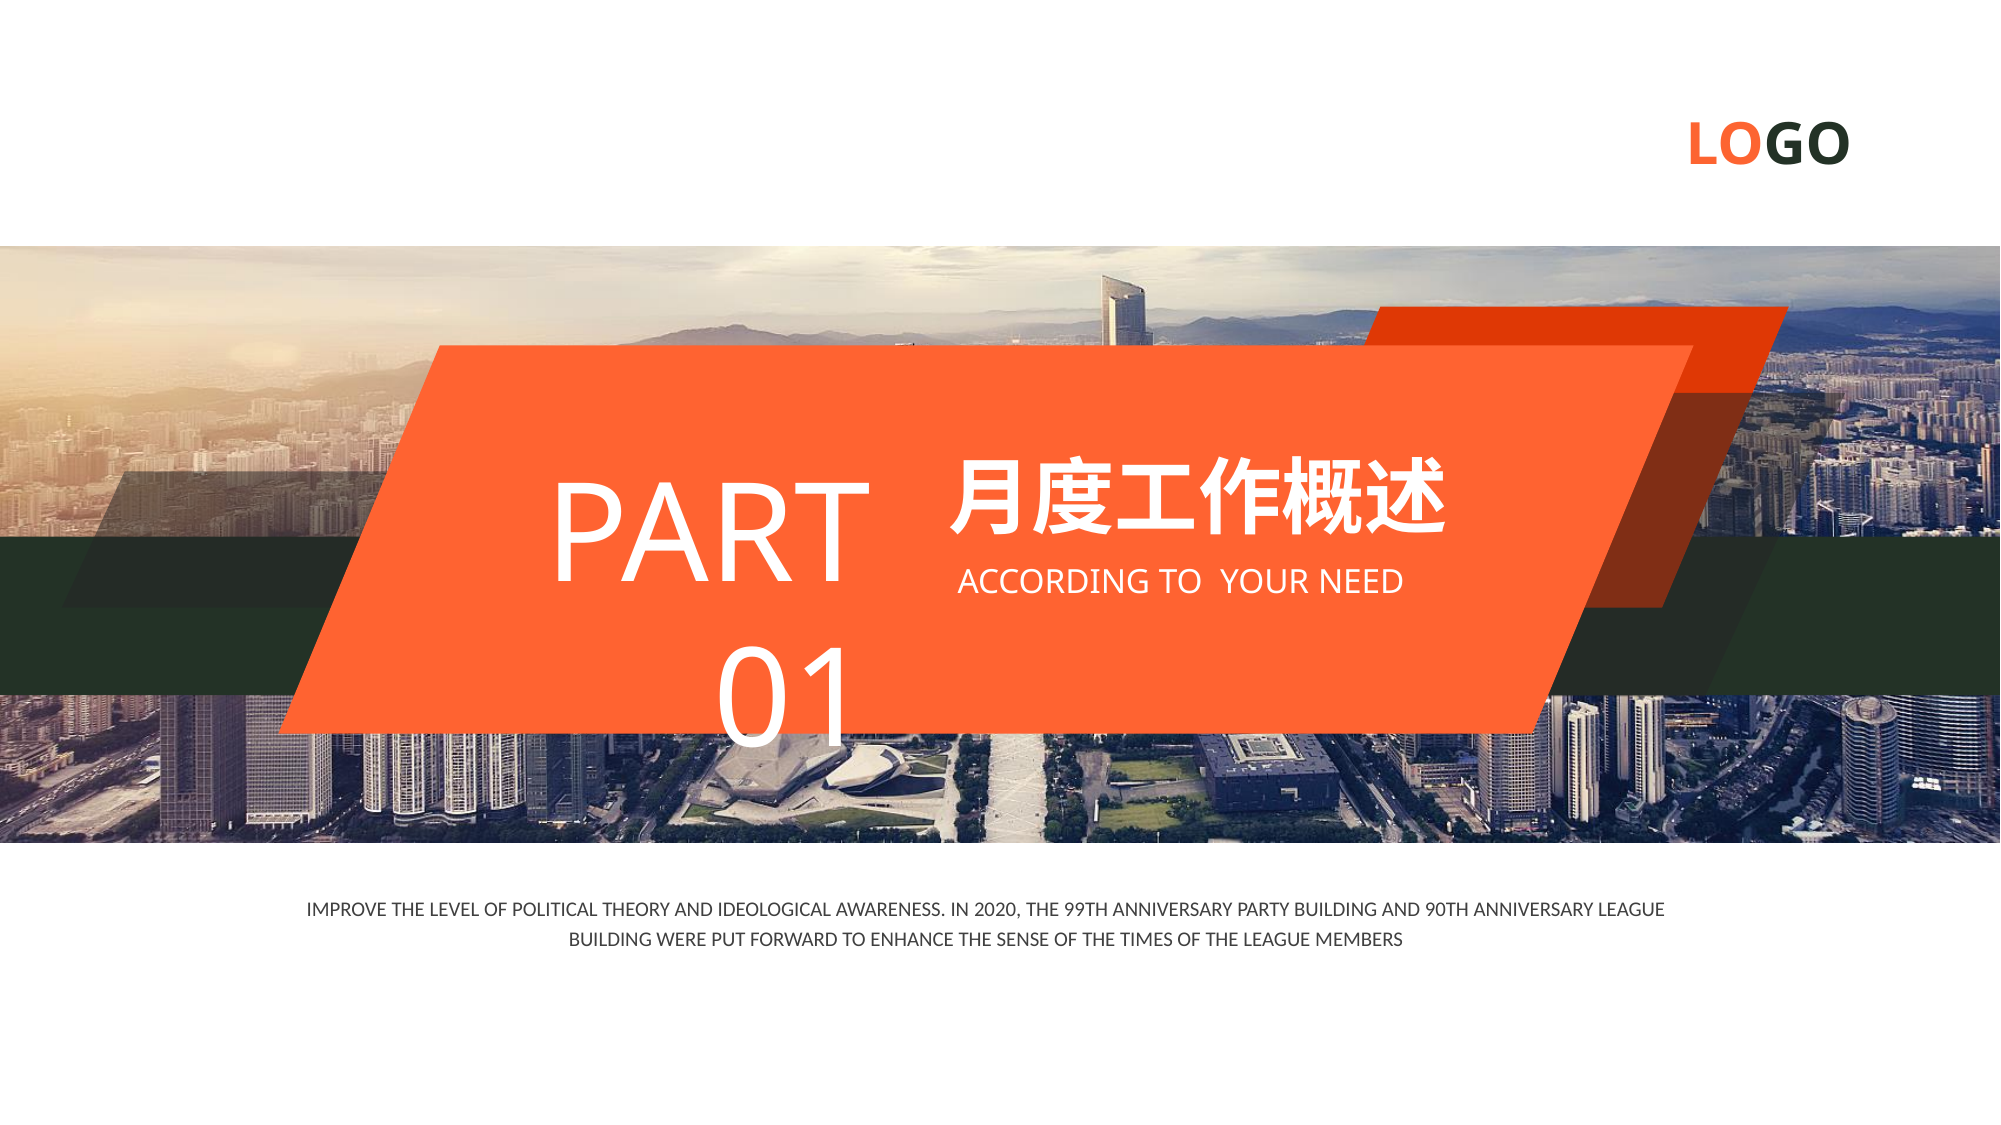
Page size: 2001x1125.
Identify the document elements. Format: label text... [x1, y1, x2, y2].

text_box IMPROVE THE LEVEL OF POLITICAL THEORY AND IDEOLOGICAL AWARENESS. IN 2020, THE 99TH ANNIVERSARY PARTY BUILDING AND 90TH ANNIVERSARY LEAGUE BUILDING WERE PUT FORWARD TO ENHANCE THE SENSE OF THE TIMES OF THE LEAGUE MEMBERS [265, 883, 1706, 958]
picture [0, 246, 2000, 843]
text_box LOGO [1614, 98, 1924, 184]
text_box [405, 436, 1529, 618]
